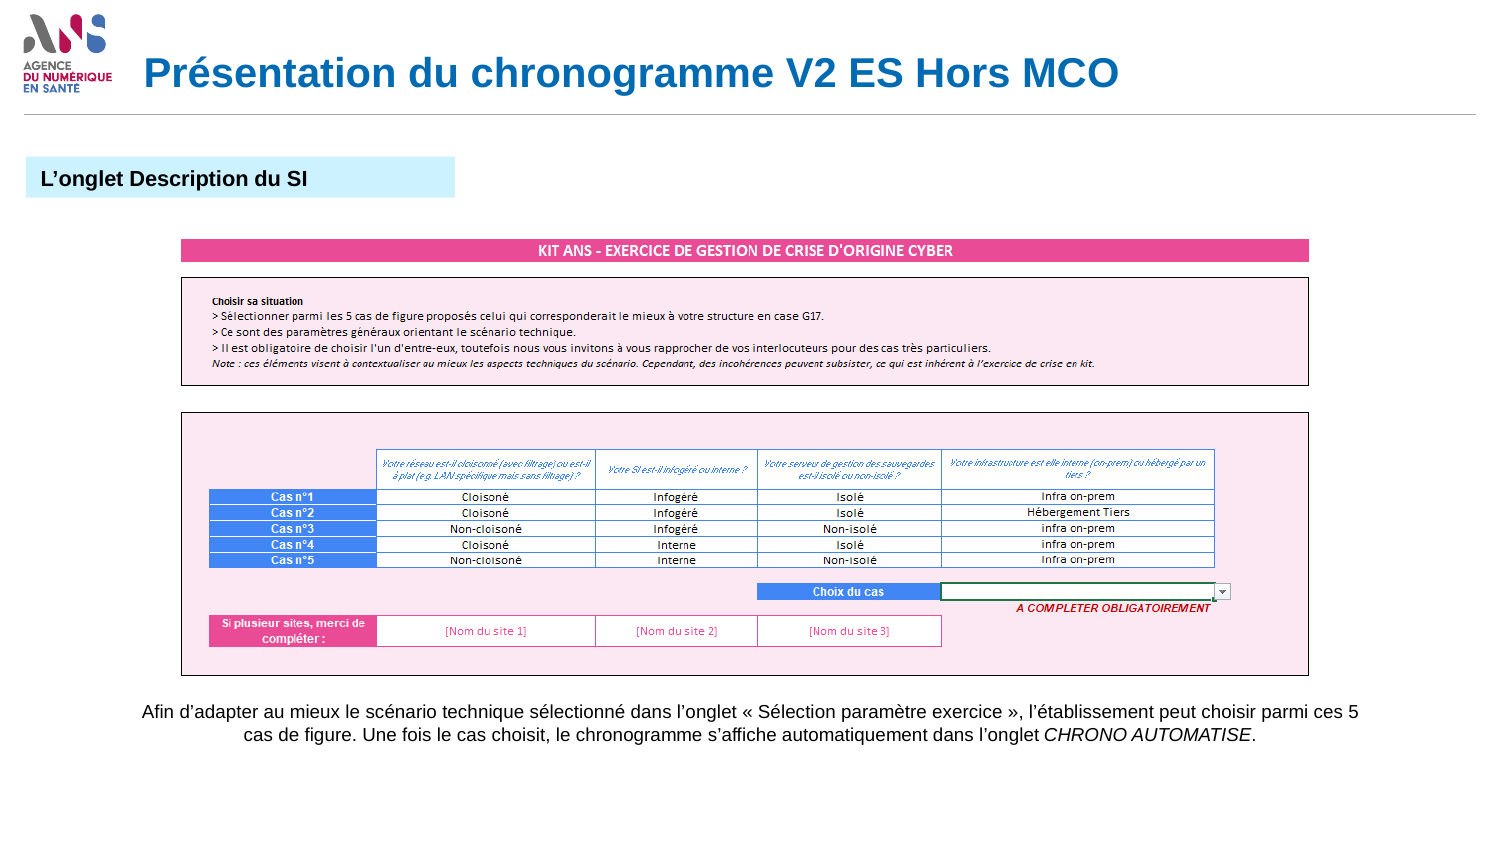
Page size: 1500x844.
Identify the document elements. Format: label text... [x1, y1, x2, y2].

text_box L’onglet Description du SI [25, 156, 455, 198]
text_box Présentation du chronogramme V2 ES Hors MCO [143, 20, 1148, 96]
picture [164, 234, 1336, 688]
picture [23, 14, 112, 93]
text_box Afin d’adapter au mieux le scénario technique sélectionné dans l’onglet « Sélection paramètre exercice », l’établissement peut choisir parmi ces 5 cas de figure. Une fois le cas choisit, le chronogramme s’affiche automatiquement dans l’onglet CHRONO AUTOMATISE. [118, 692, 1381, 753]
